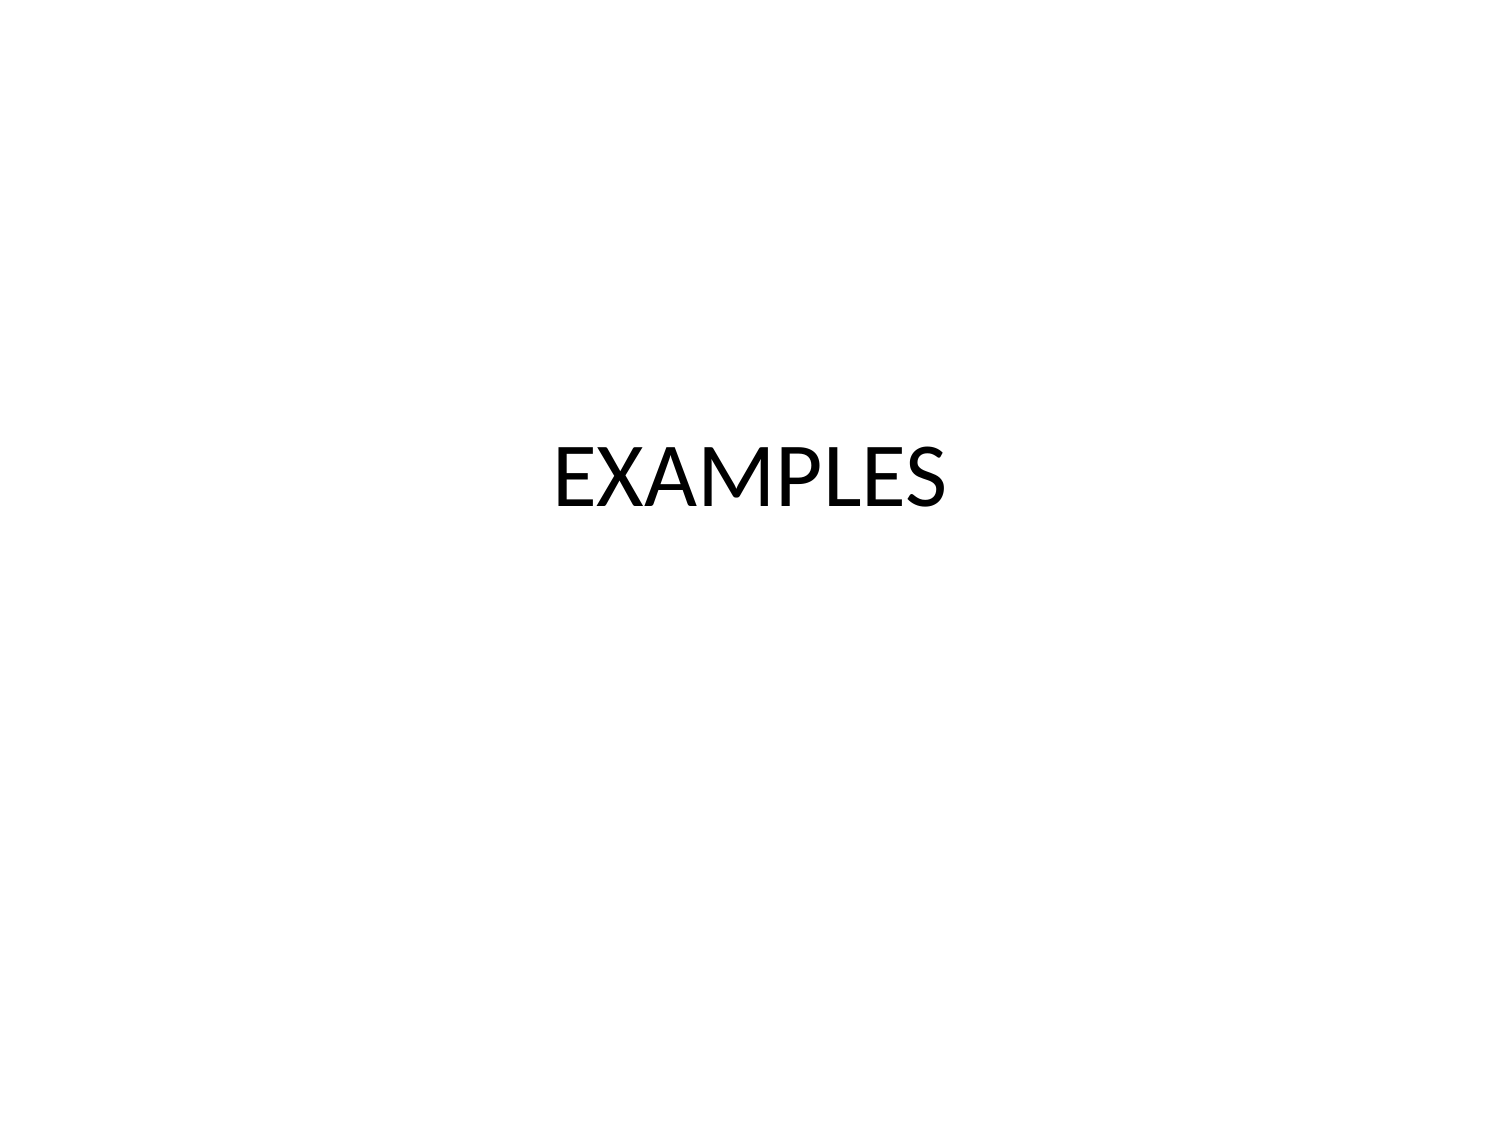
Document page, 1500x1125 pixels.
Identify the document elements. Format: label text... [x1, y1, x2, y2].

title EXAMPLES [112, 349, 1388, 591]
